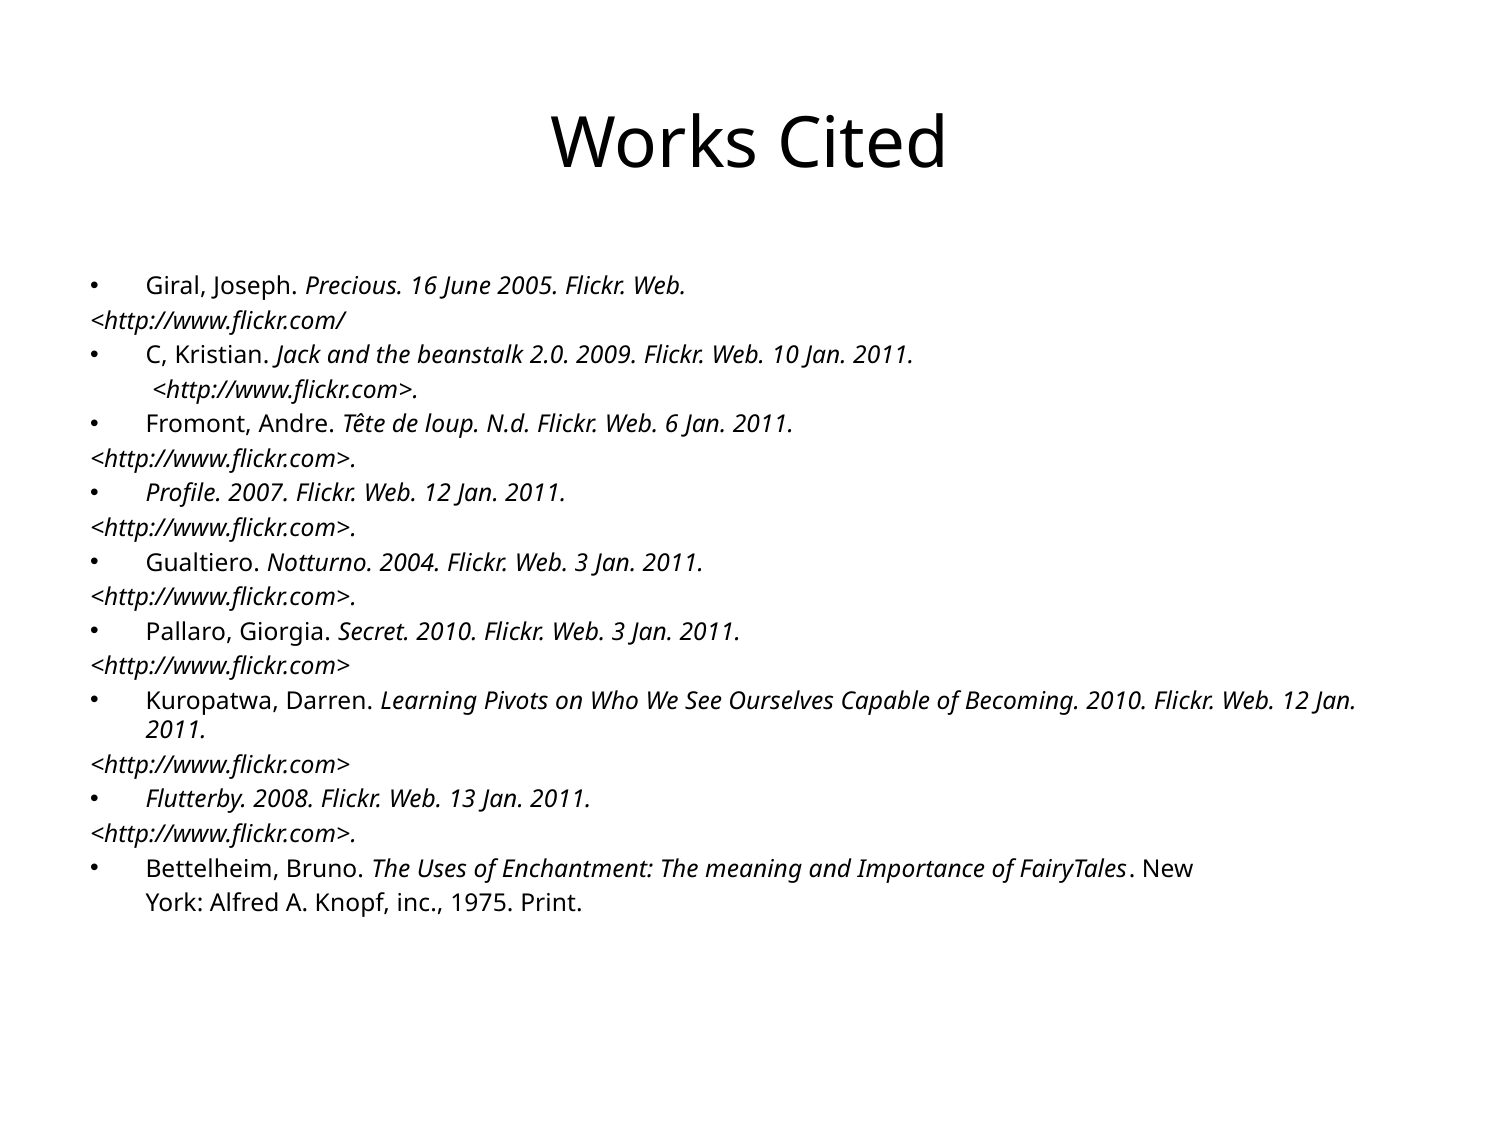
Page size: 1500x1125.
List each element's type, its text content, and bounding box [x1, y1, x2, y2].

title Works Cited [75, 45, 1425, 233]
list Giral, Joseph. Precious. 16 June 2005. Flickr. Web. <http://www.flickr.com/ C, Kristian. Jack and the beanstalk 2.0. 2009. Flickr. Web. 10 Jan. 2011. <http://www.flickr.com>. Fromont, Andre. Tête de loup. N.d. Flickr. Web. 6 Jan. 2011. <http://www.flickr.com>. Profile. 2007. Flickr. Web. 12 Jan. 2011. <http://www.flickr.com>. Gualtiero. Notturno. 2004. Flickr. Web. 3 Jan. 2011. <http://www.flickr.com>. Pallaro, Giorgia. Secret. 2010. Flickr. Web. 3 Jan. 2011. <http://www.flickr.com> Kuropatwa, Darren. Learning Pivots on Who We See Ourselves Capable of Becoming. 2010. Flickr. Web. 12 Jan. 2011. <http://www.flickr.com> Flutterby. 2008. Flickr. Web. 13 Jan. 2011. <http://www.flickr.com>. Bettelheim, Bruno. The Uses of Enchantment: The meaning and Importance of FairyTales. New York: Alfred A. Knopf, inc., 1975. Print. [75, 262, 1425, 1005]
